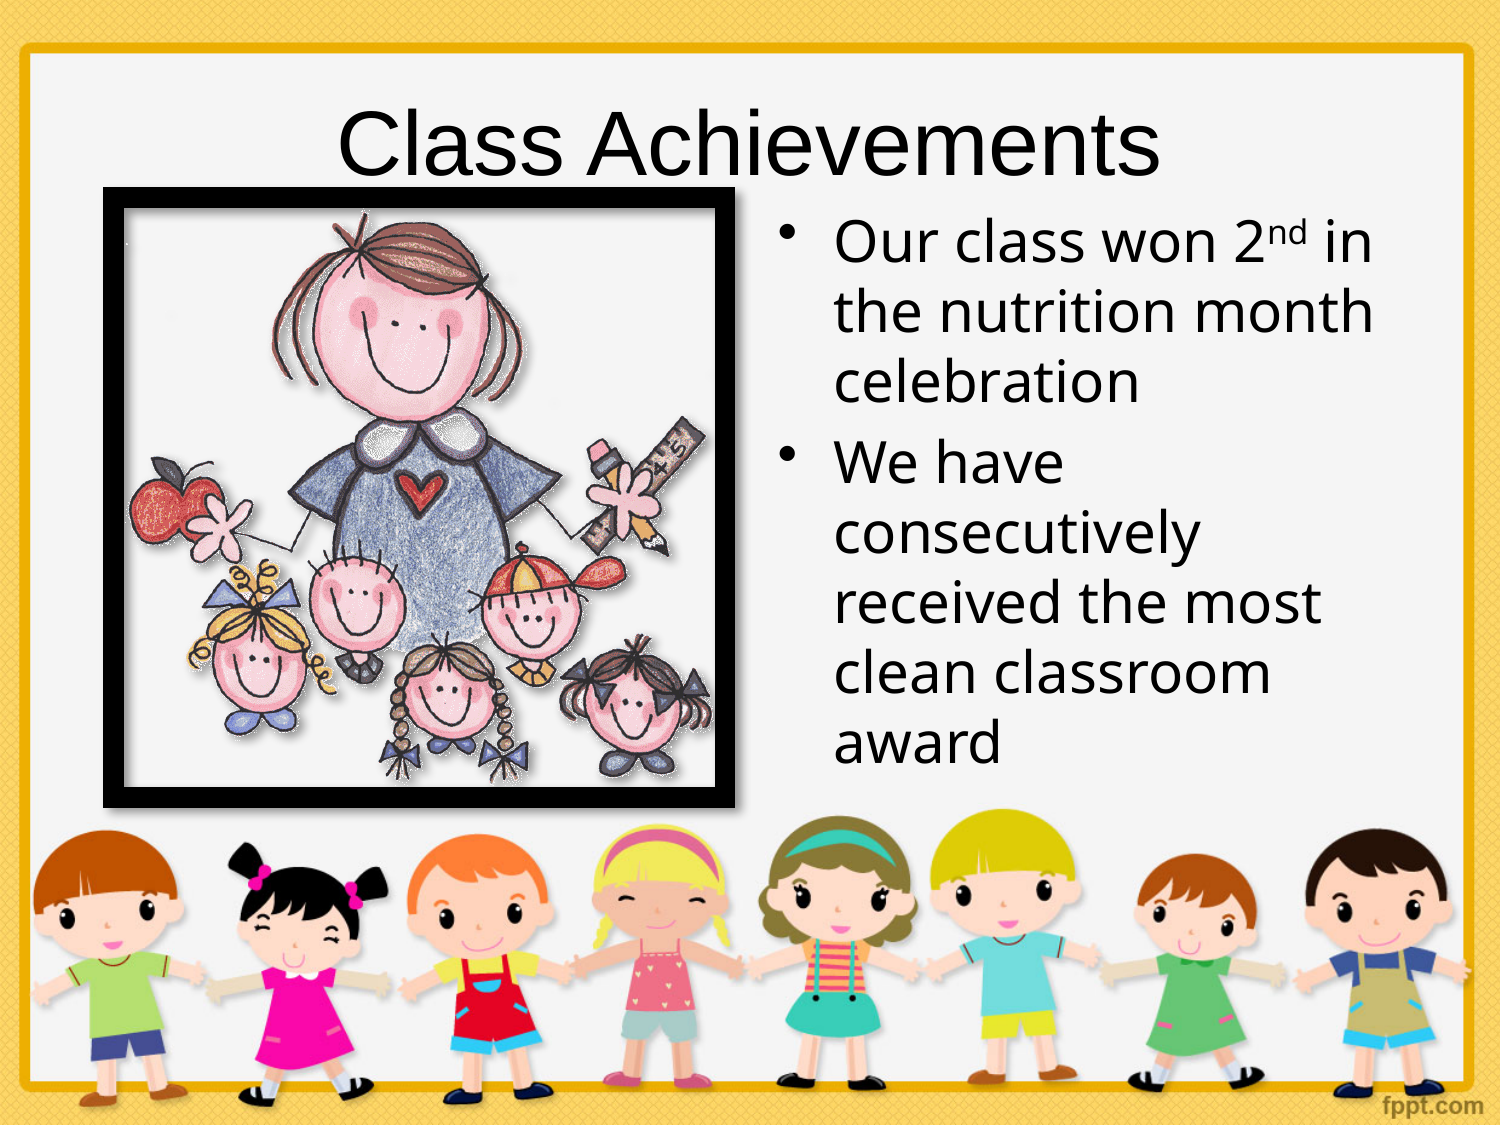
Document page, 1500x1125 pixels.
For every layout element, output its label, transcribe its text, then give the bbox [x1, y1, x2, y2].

title Class Achievements [74, 44, 1426, 233]
list Our class won 2nd in the nutrition month celebration We have consecutively received the most clean classroom award [762, 196, 1426, 1006]
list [123, 207, 715, 788]
picture [0, 0, 1500, 1125]
